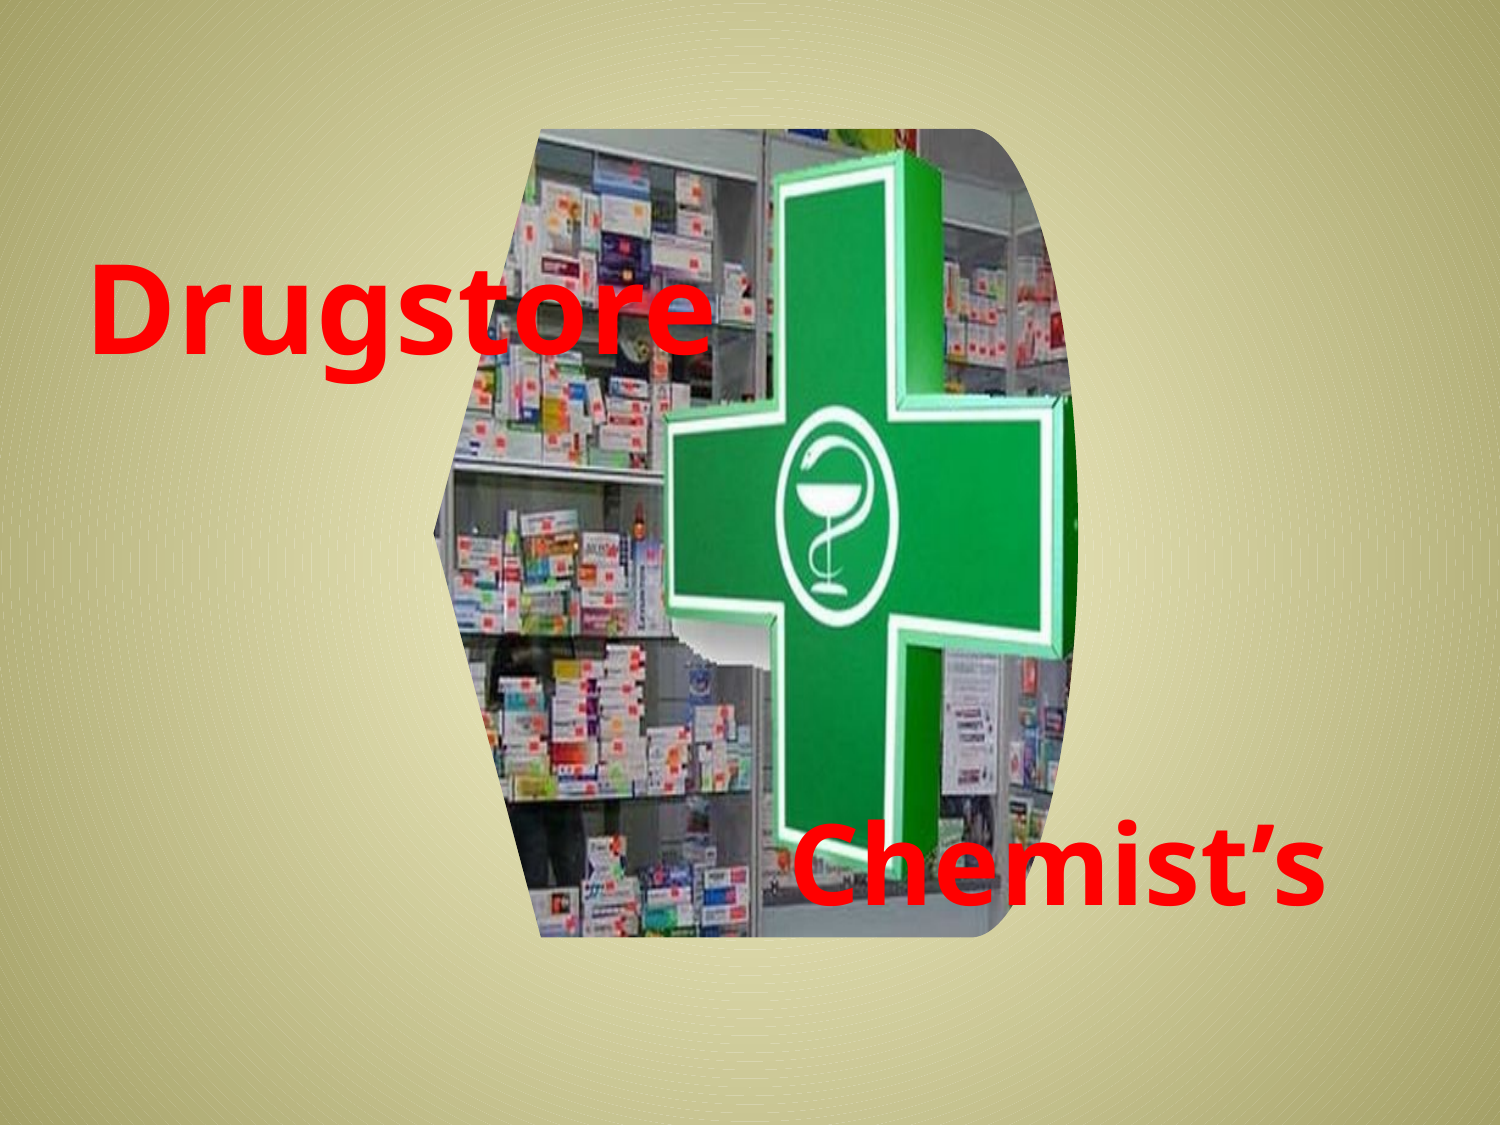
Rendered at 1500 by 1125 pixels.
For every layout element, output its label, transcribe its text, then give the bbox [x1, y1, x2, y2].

text_box Chemist’s [1083, 785, 1465, 935]
picture [433, 128, 1079, 938]
text_box Drugstore [70, 222, 428, 388]
